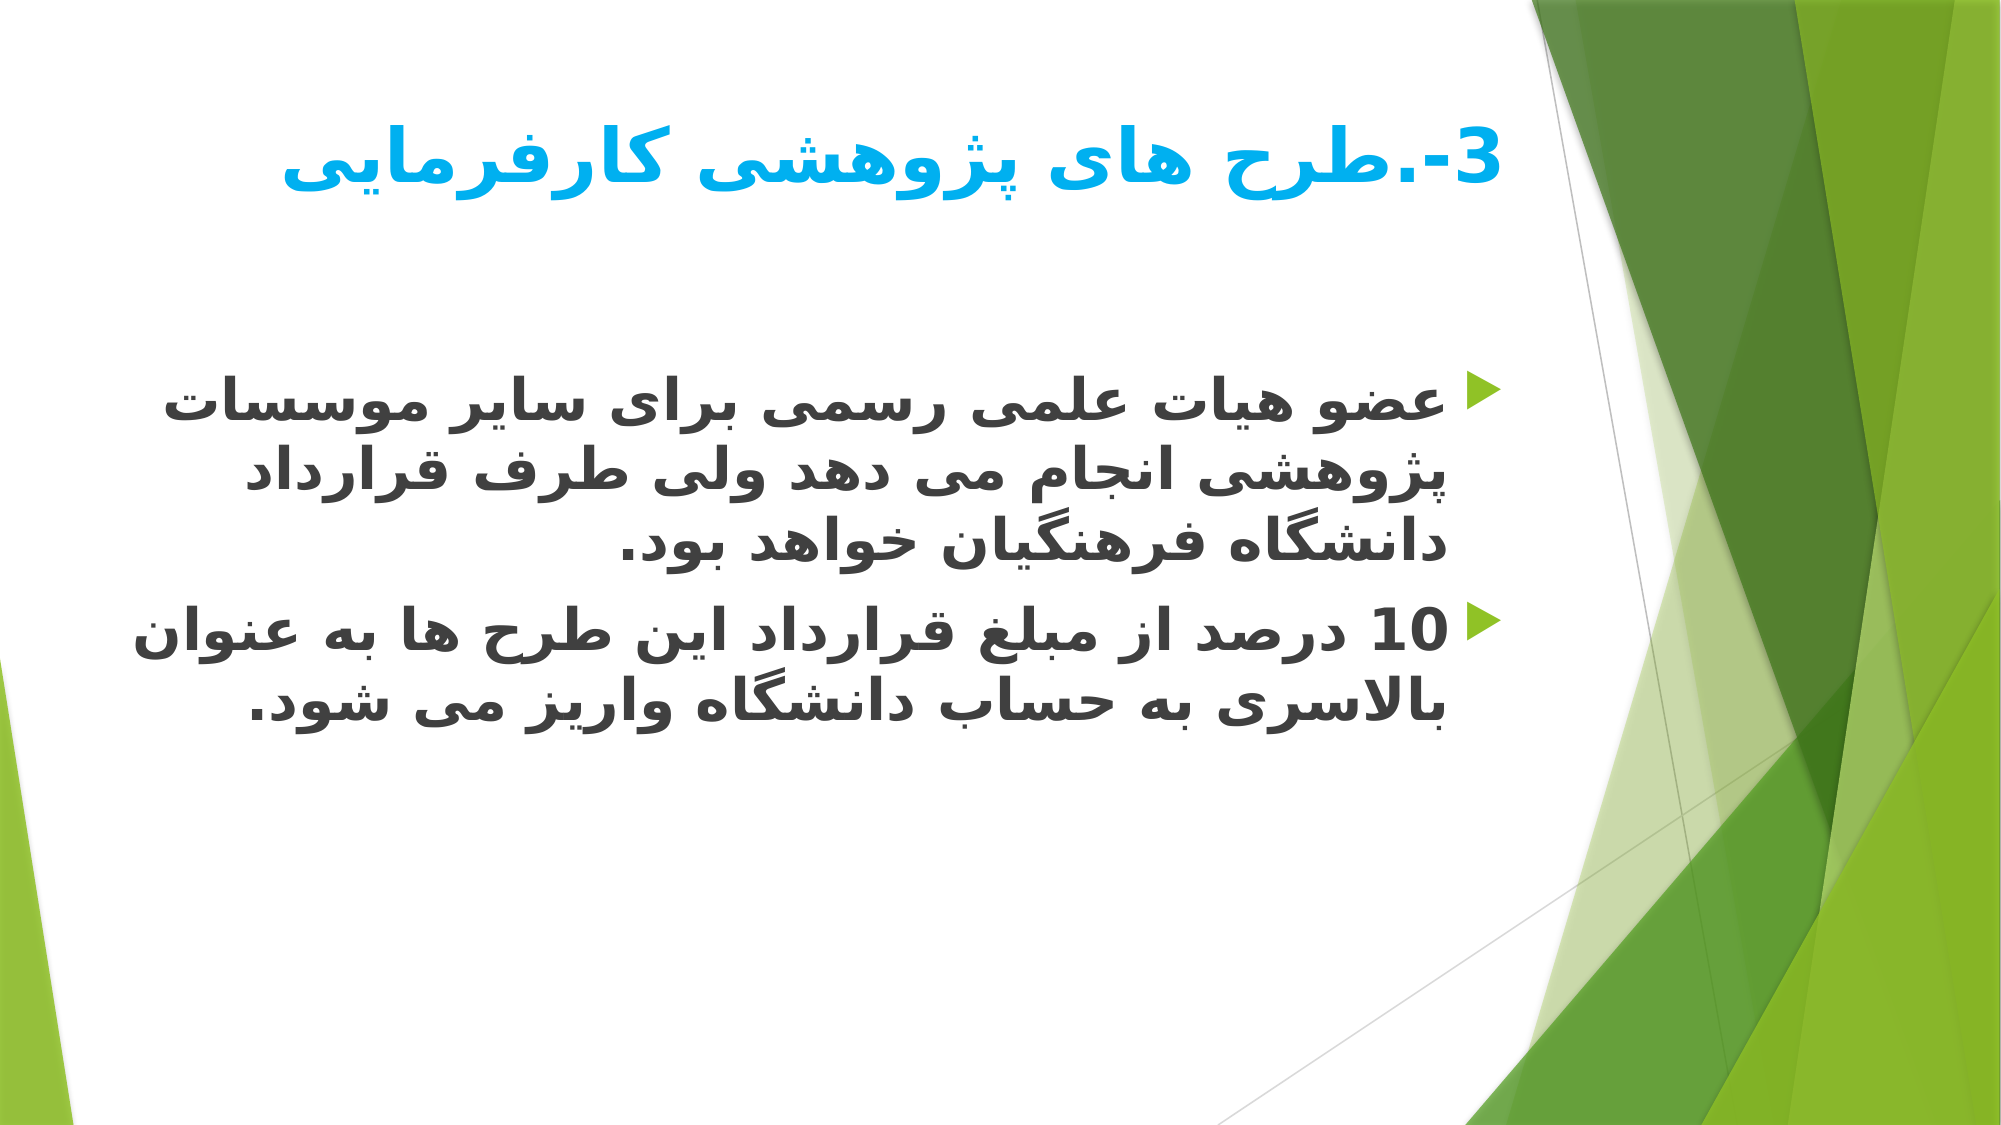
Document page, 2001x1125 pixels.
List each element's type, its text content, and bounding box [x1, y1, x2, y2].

list عضو هیات علمی رسمی برای سایر موسسات پژوهشی انجام می دهد ولی طرف قرارداد دانشگاه فرهنگیان خواهد بود. 10 درصد از مبلغ قرارداد این طرح ها به عنوان بالاسری به حساب دانشگاه واریز می شود. [111, 354, 1522, 992]
title 3-.طرح های پژوهشی کارفرمایی [111, 99, 1522, 317]
